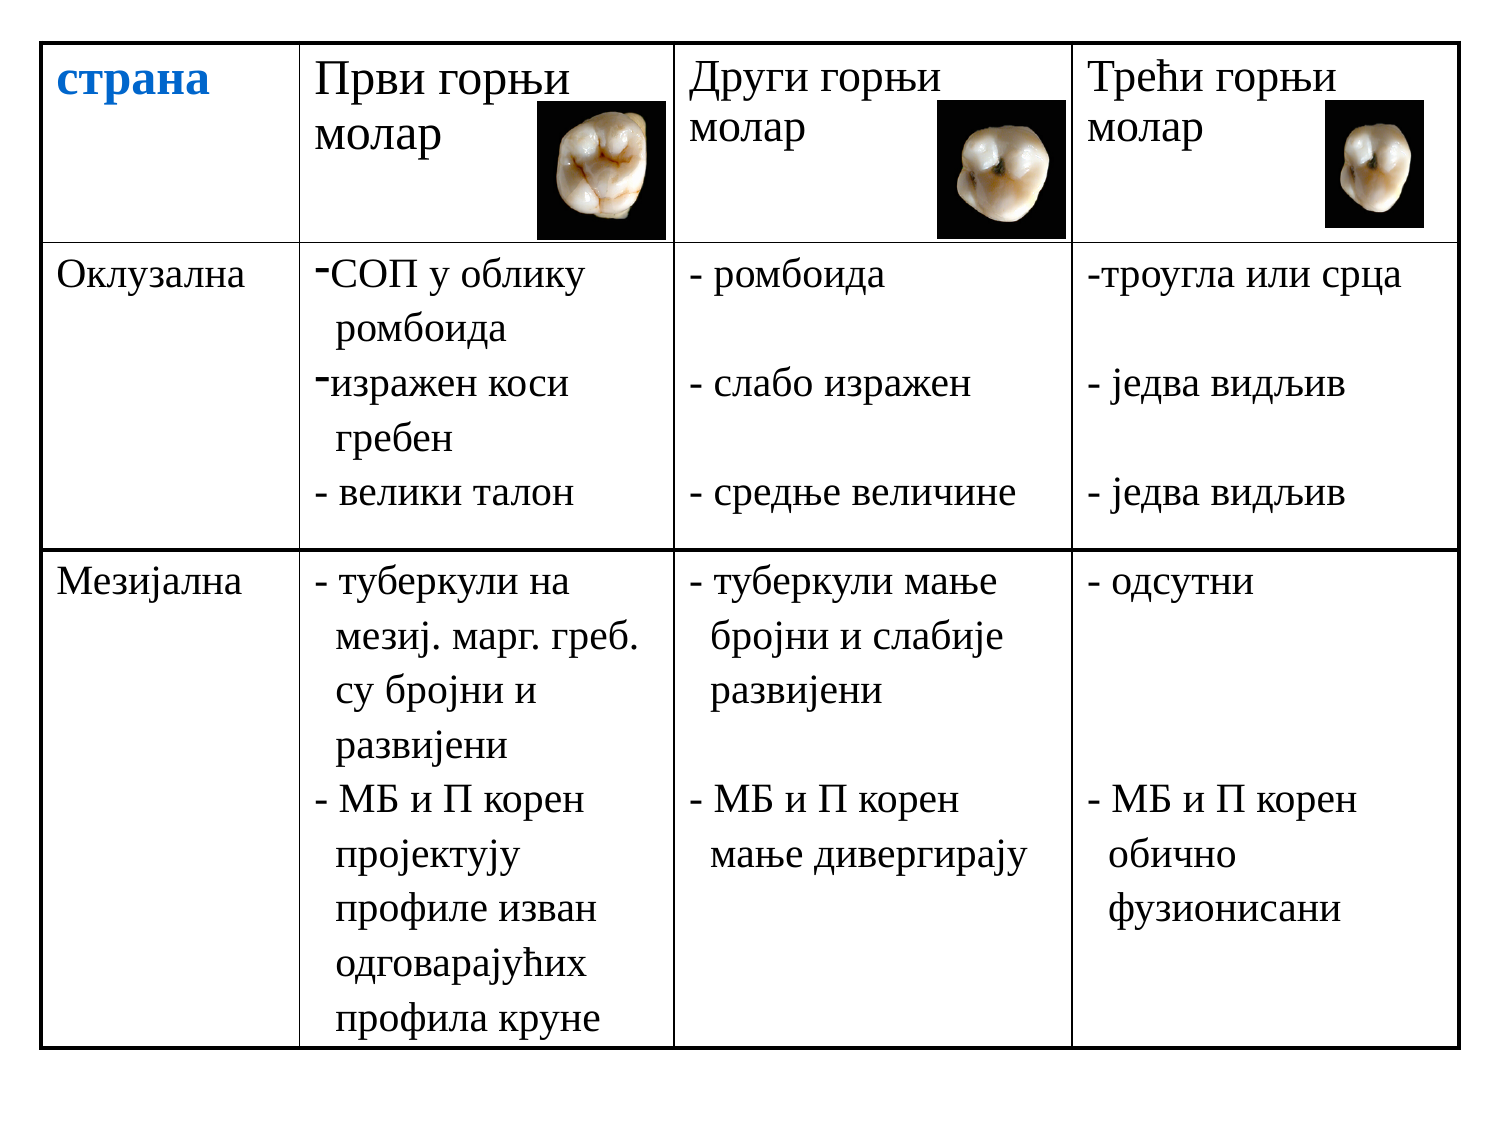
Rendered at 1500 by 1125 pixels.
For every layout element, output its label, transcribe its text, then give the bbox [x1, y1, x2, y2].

table_header страна [43, 45, 299, 242]
picture [937, 100, 1066, 239]
table_cell - ромбоида - слабо изражен - средње величине [675, 243, 1071, 548]
table_cell - туберкули на мезиј. марг. греб. су бројни и развијени - МБ и П корен пројектују профиле изван одговарајућих профила круне [300, 552, 673, 1046]
table_header Трећи горњи молар [1073, 45, 1457, 242]
table_cell - одсутни - МБ и П корен обично фузионисани [1073, 552, 1457, 1046]
table_cell -троугла или срца - једва видљив - једва видљив [1073, 243, 1457, 548]
table_cell - туберкули мање бројни и слабије развијени - МБ и П корен мање дивергирају [675, 552, 1071, 1046]
table_cell Мезијална [43, 552, 299, 1046]
table_header Други горњи молар [675, 45, 1071, 242]
picture [537, 101, 666, 240]
table_header Први горњи молар [300, 45, 673, 242]
table_cell СОП у облику ромбоида изражен коси гребен - велики талон [300, 243, 673, 548]
picture [1324, 100, 1424, 228]
table_cell Оклузална [43, 243, 299, 548]
